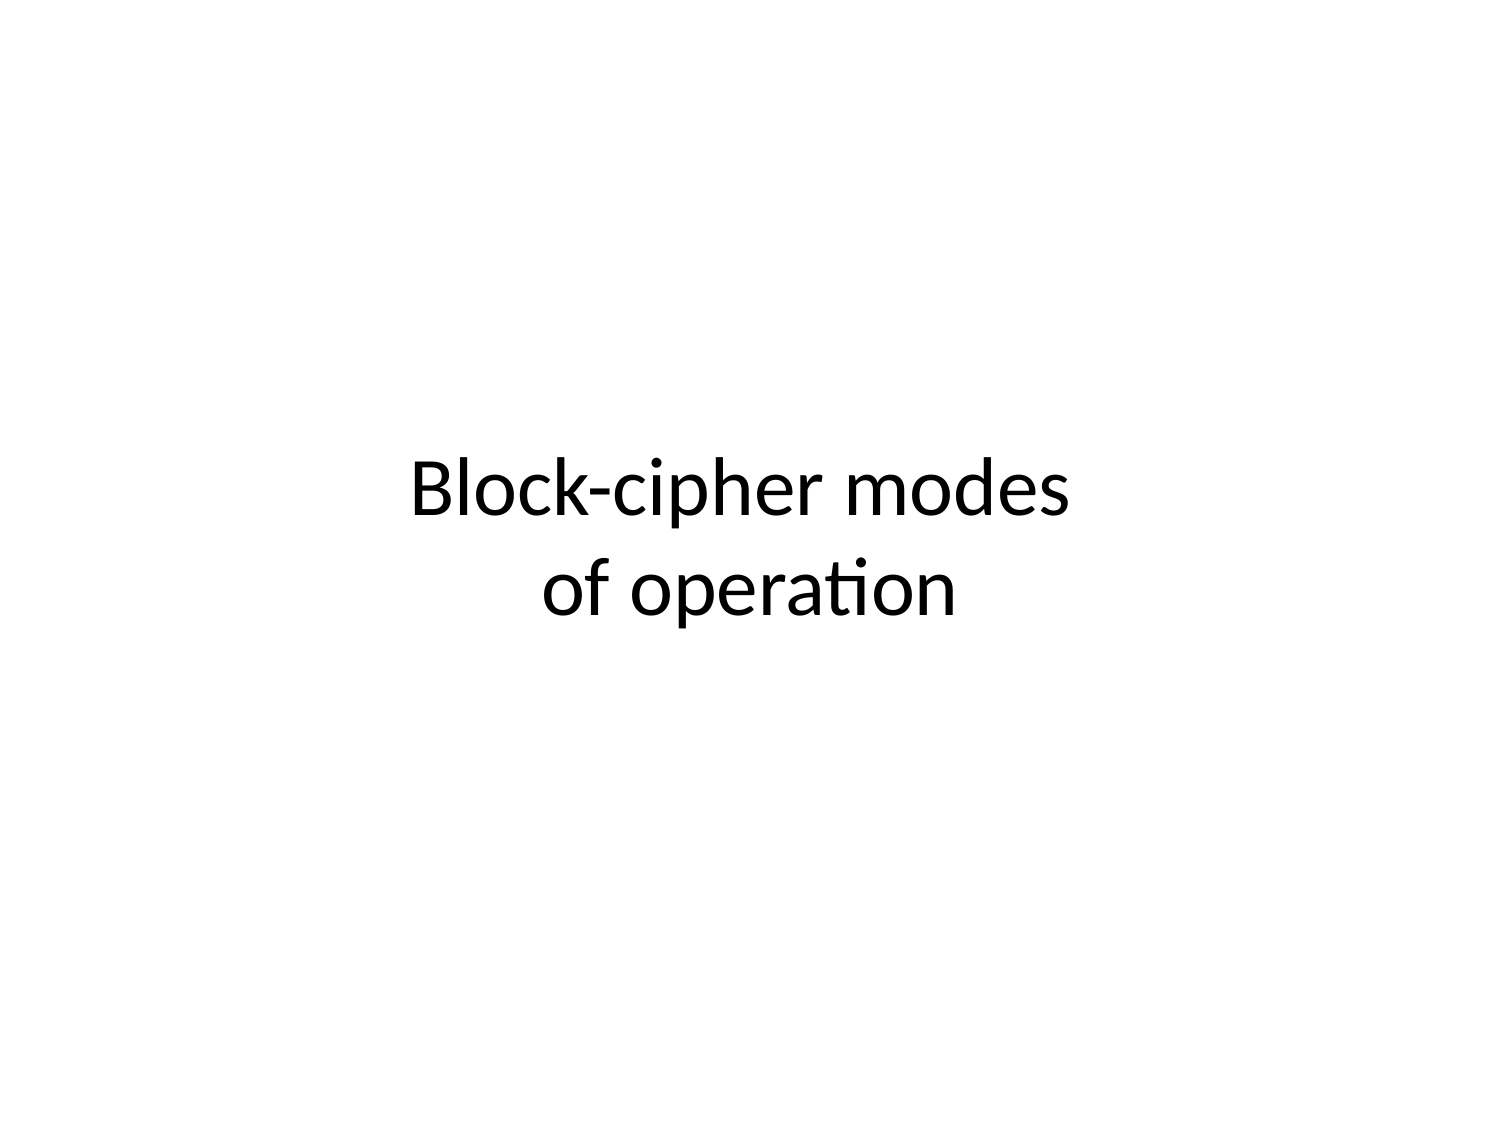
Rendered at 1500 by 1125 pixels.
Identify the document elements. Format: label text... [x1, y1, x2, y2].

subtitle Block-cipher modes of operation [225, 425, 1275, 713]
